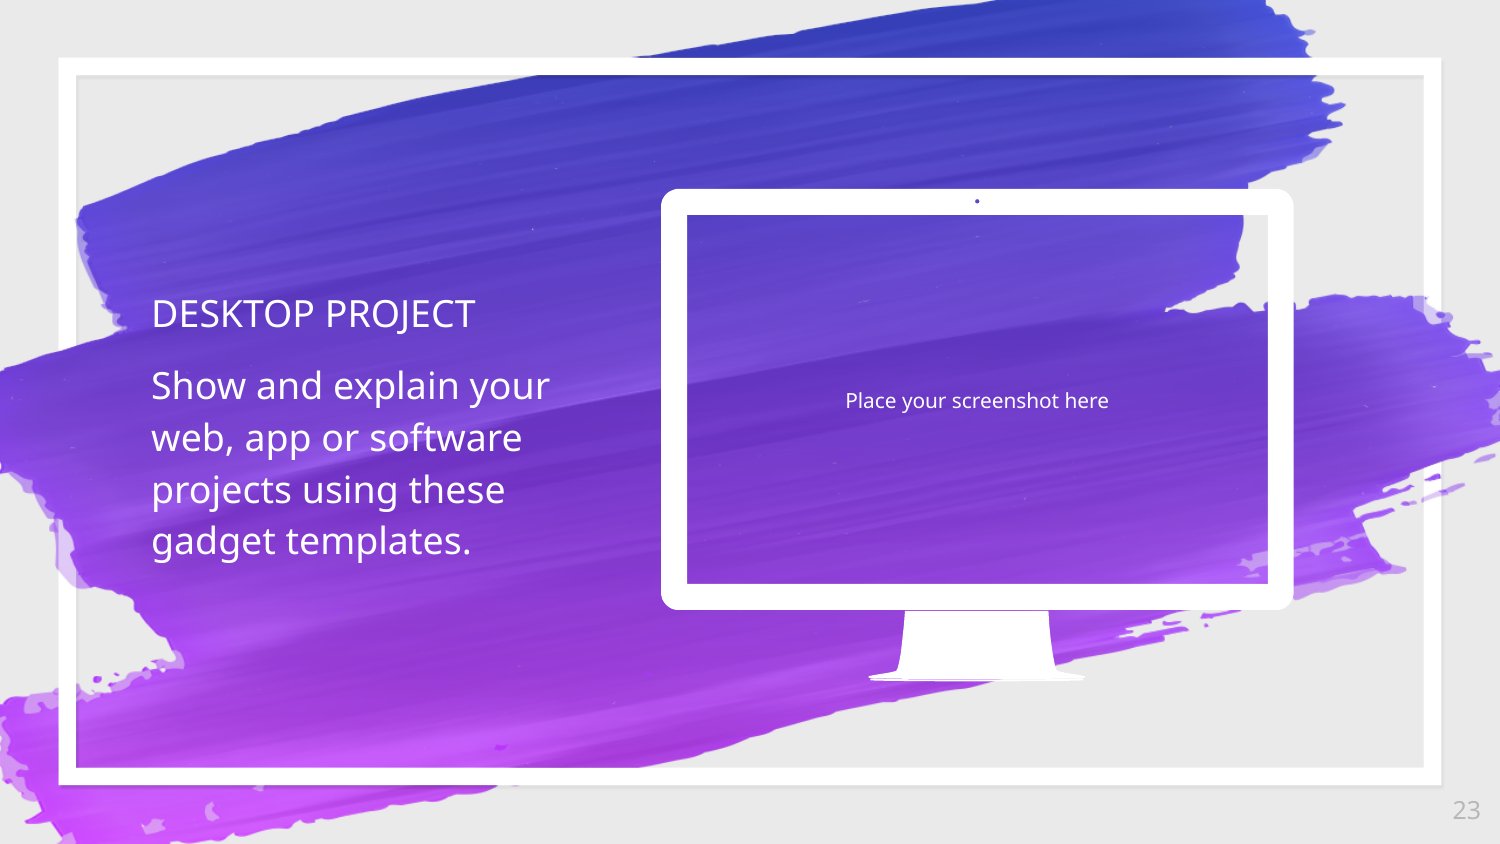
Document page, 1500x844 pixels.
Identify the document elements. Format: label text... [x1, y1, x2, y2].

slide_number 23 [1391, 779, 1482, 844]
list DESKTOP PROJECT Show and explain your web, app or software projects using these gadget templates. [151, 78, 563, 767]
picture [0, 0, 1500, 844]
text_box [661, 188, 1294, 682]
text_box Place your screenshot here [687, 215, 1268, 586]
